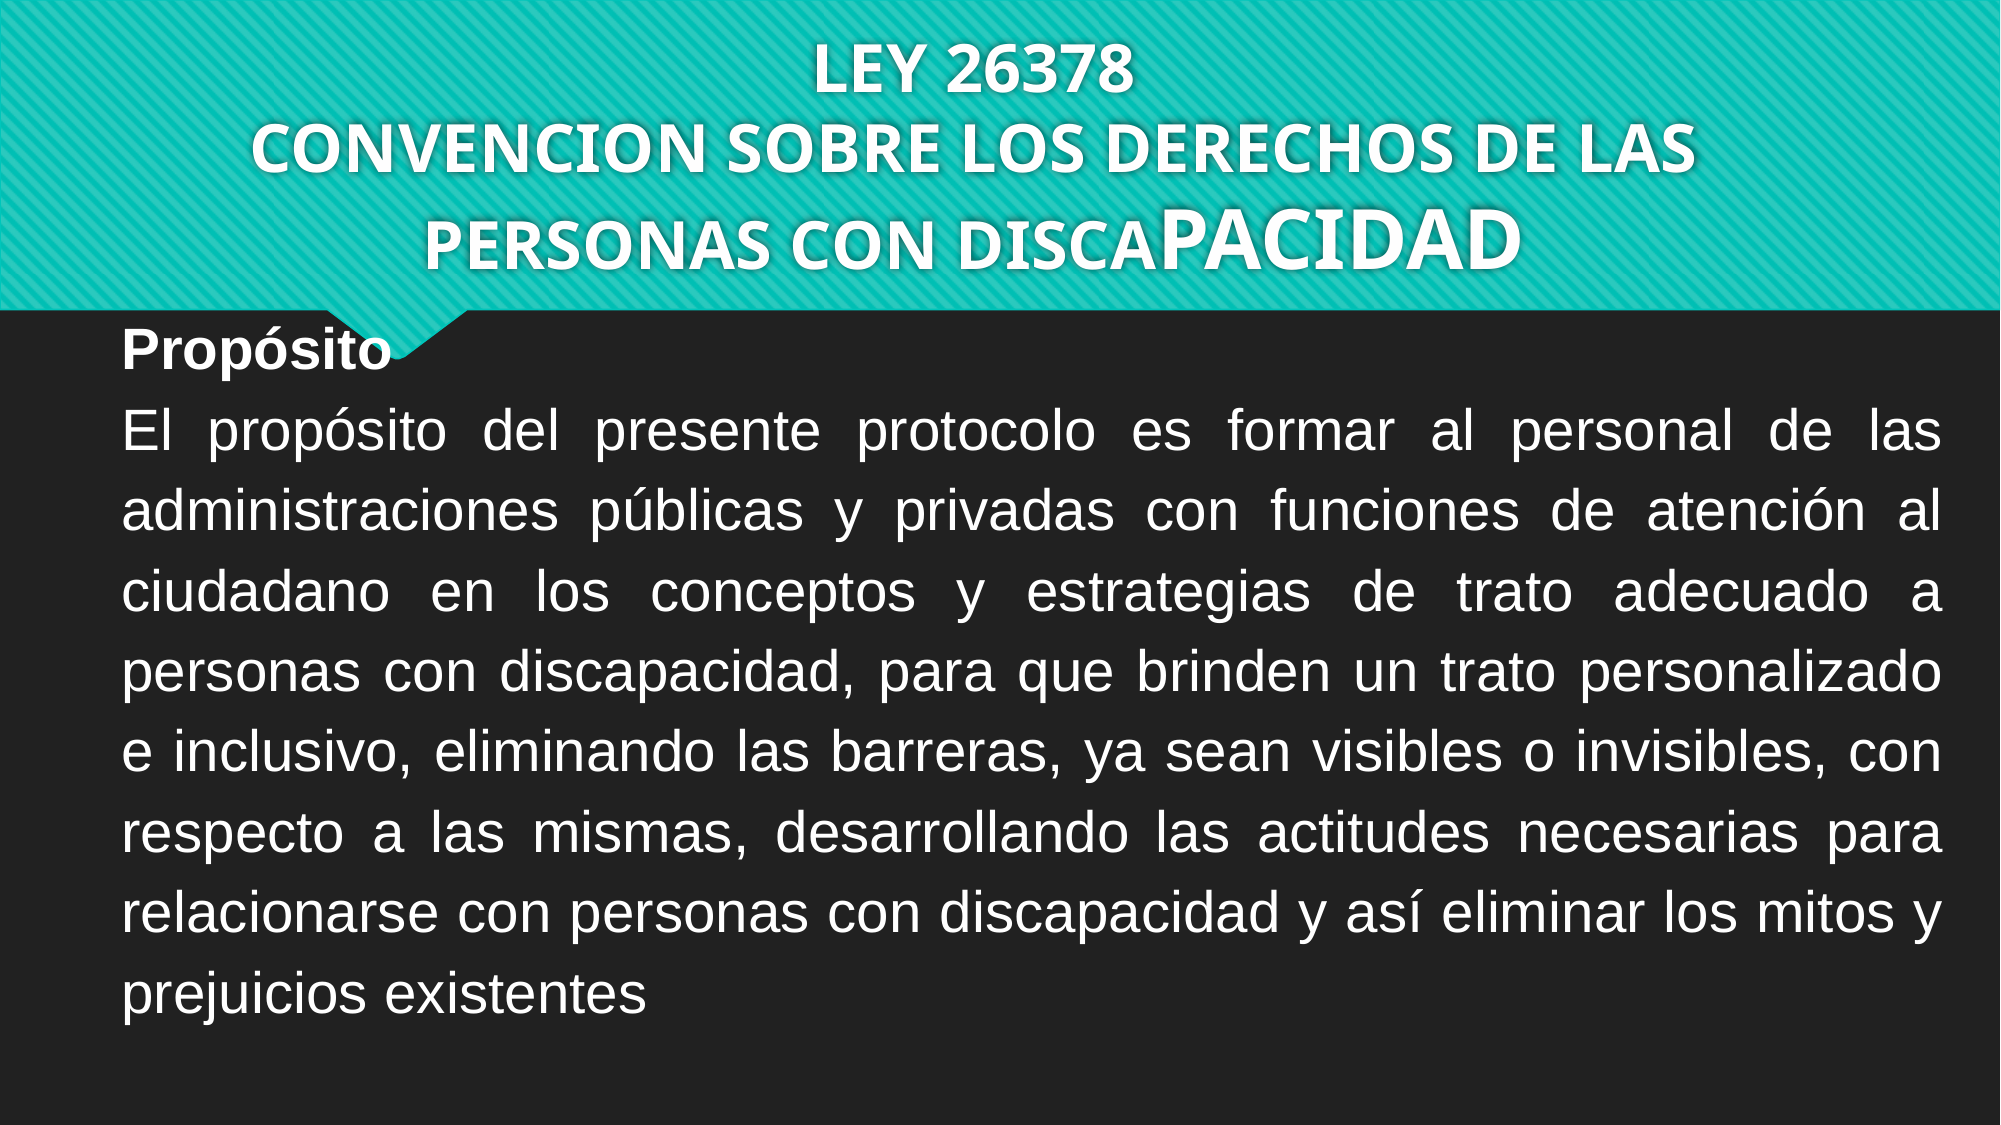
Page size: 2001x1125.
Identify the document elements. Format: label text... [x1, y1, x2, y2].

title LEY 26378 CONVENCION SOBRE LOS DERECHOS DE LAS PERSONAS CON DISCAPACIDAD [106, 74, 1841, 293]
text_box Propósito El propósito del presente protocolo es formar al personal de las administraciones públicas y privadas con funciones de atención al ciudadano en los conceptos y estrategias de trato adecuado a personas con discapacidad, para que brinden un trato personalizado e inclusivo, eliminando las barreras, ya sean visibles o invisibles, con respecto a las mismas, desarrollando las actitudes necesarias para relacionarse con personas con discapacidad y así eliminar los mitos y prejuicios existentes [106, 293, 1961, 1033]
